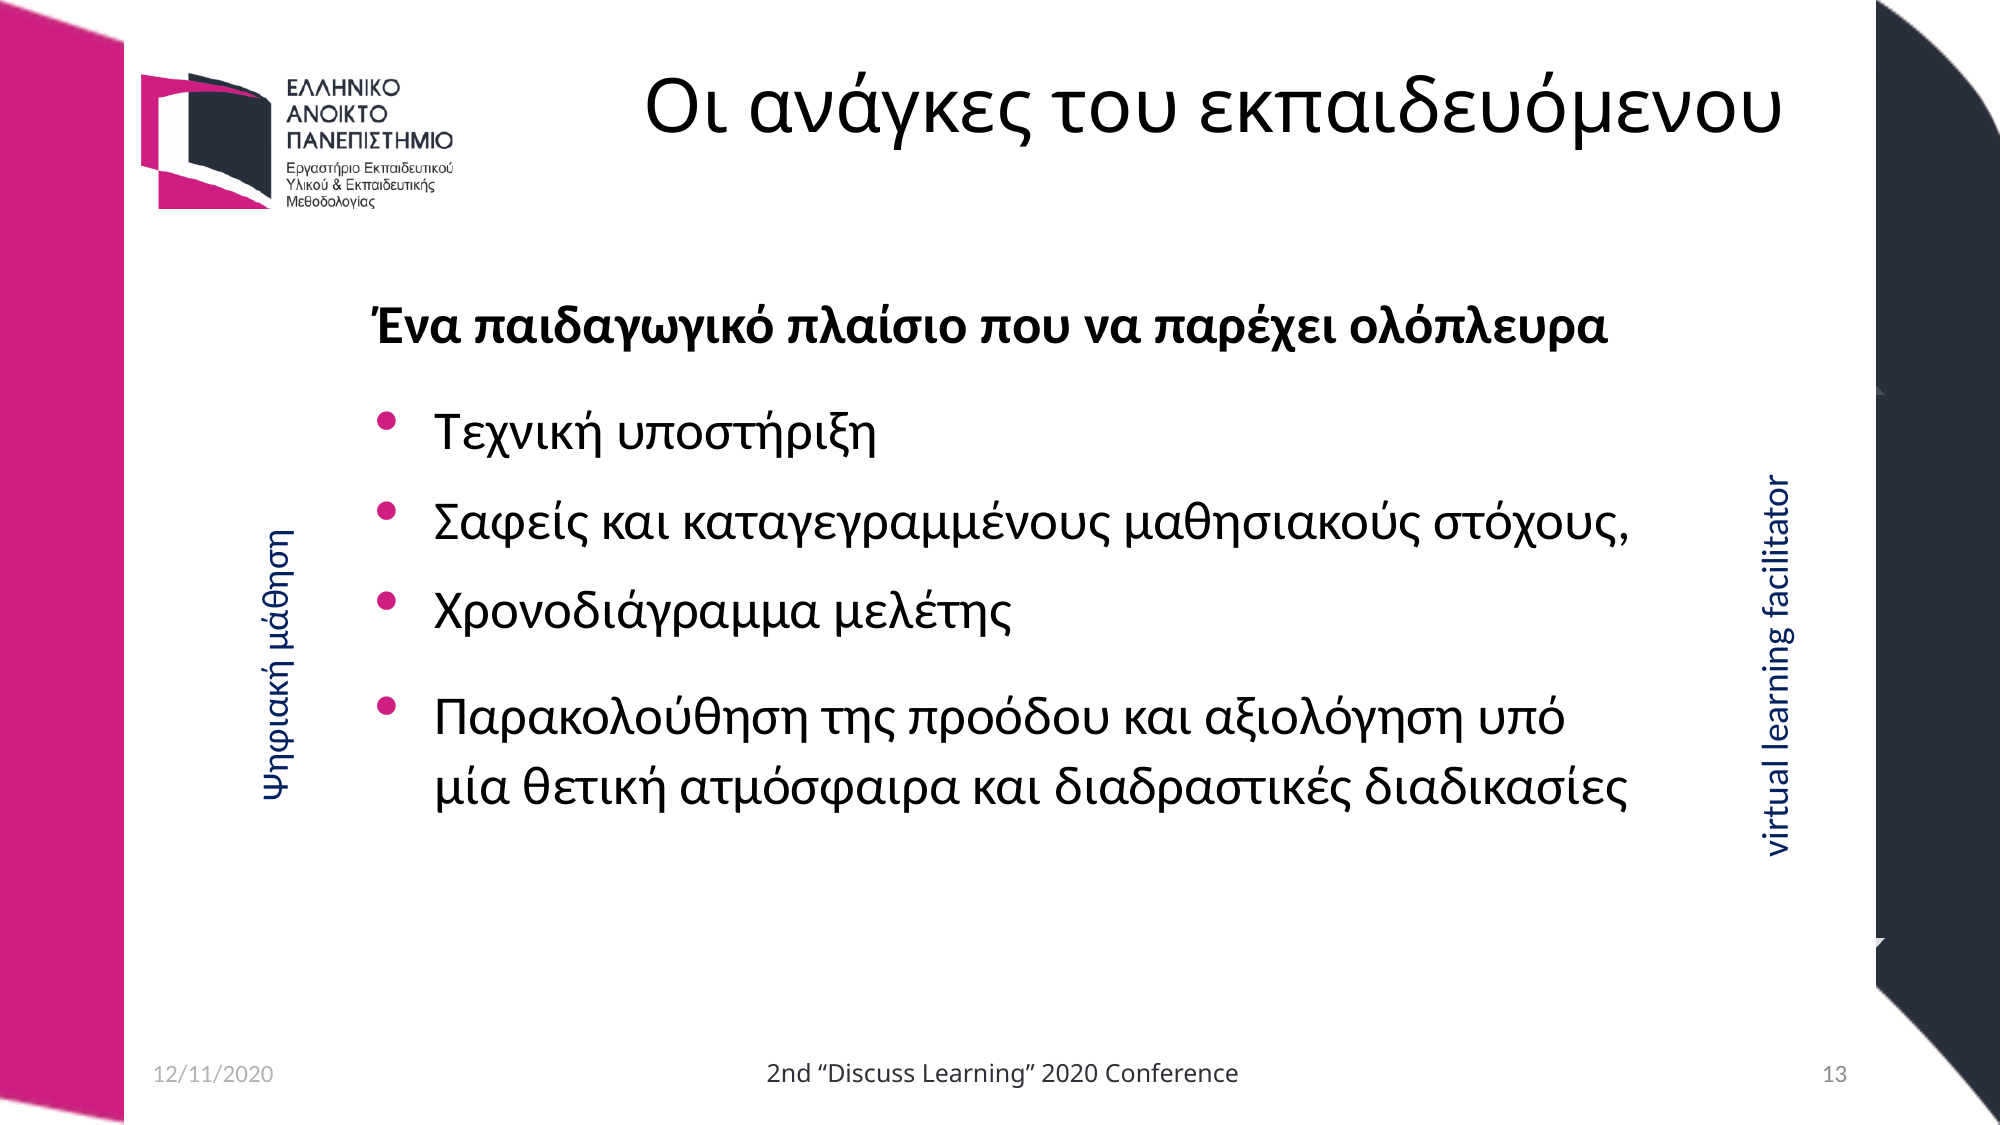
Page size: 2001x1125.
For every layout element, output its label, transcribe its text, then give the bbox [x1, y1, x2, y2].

title Οι ανάγκες του εκπαιδευόμενου [628, 59, 1864, 277]
slide_number 13 [1412, 1054, 1863, 1103]
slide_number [137, 1042, 588, 1103]
picture [1876, 0, 2000, 1125]
picture [0, 0, 124, 1125]
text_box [161, 277, 1885, 1054]
picture [133, 73, 453, 209]
footer 2nd “Discuss Learning” 2020 Conference [662, 1054, 1338, 1103]
